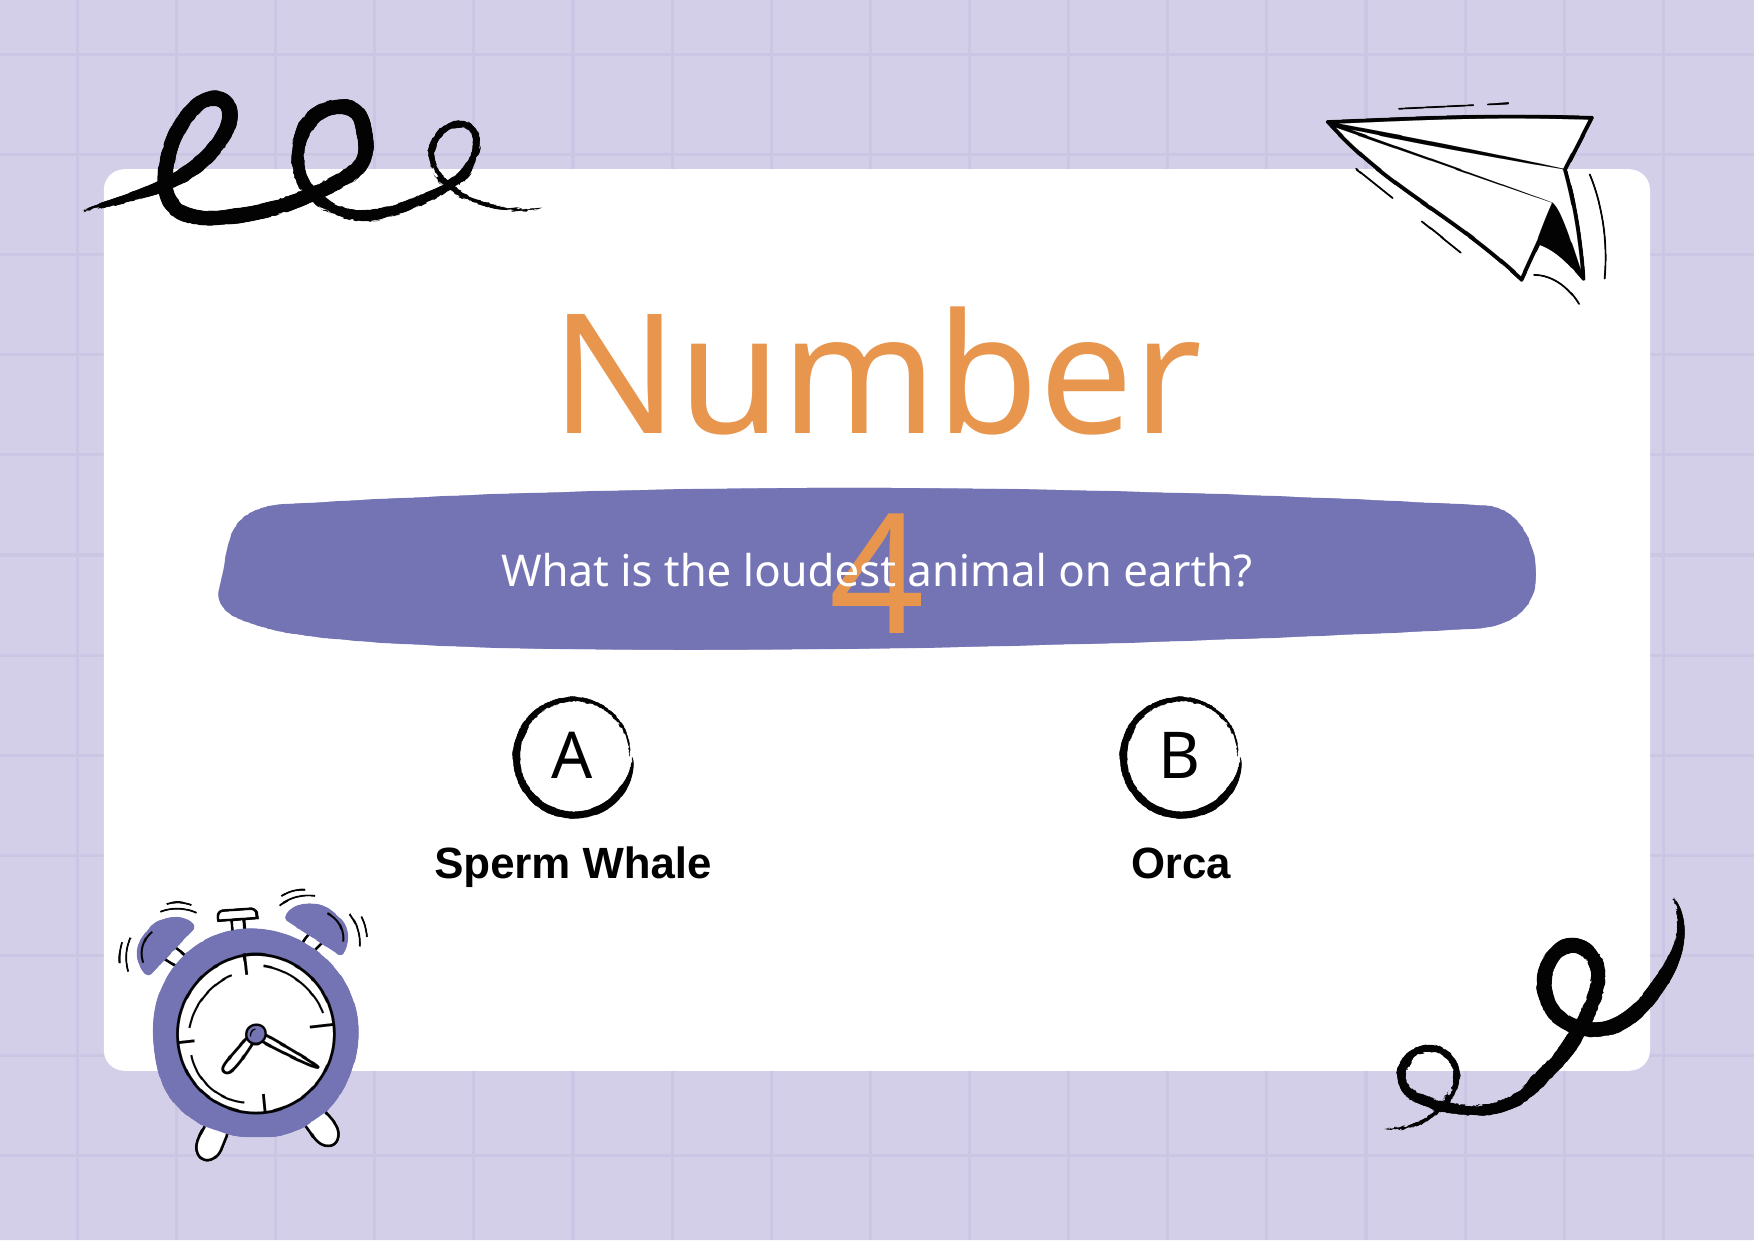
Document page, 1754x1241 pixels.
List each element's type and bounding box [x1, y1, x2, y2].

text_box [0, 0, 1754, 1241]
text_box [82, 90, 1685, 1162]
